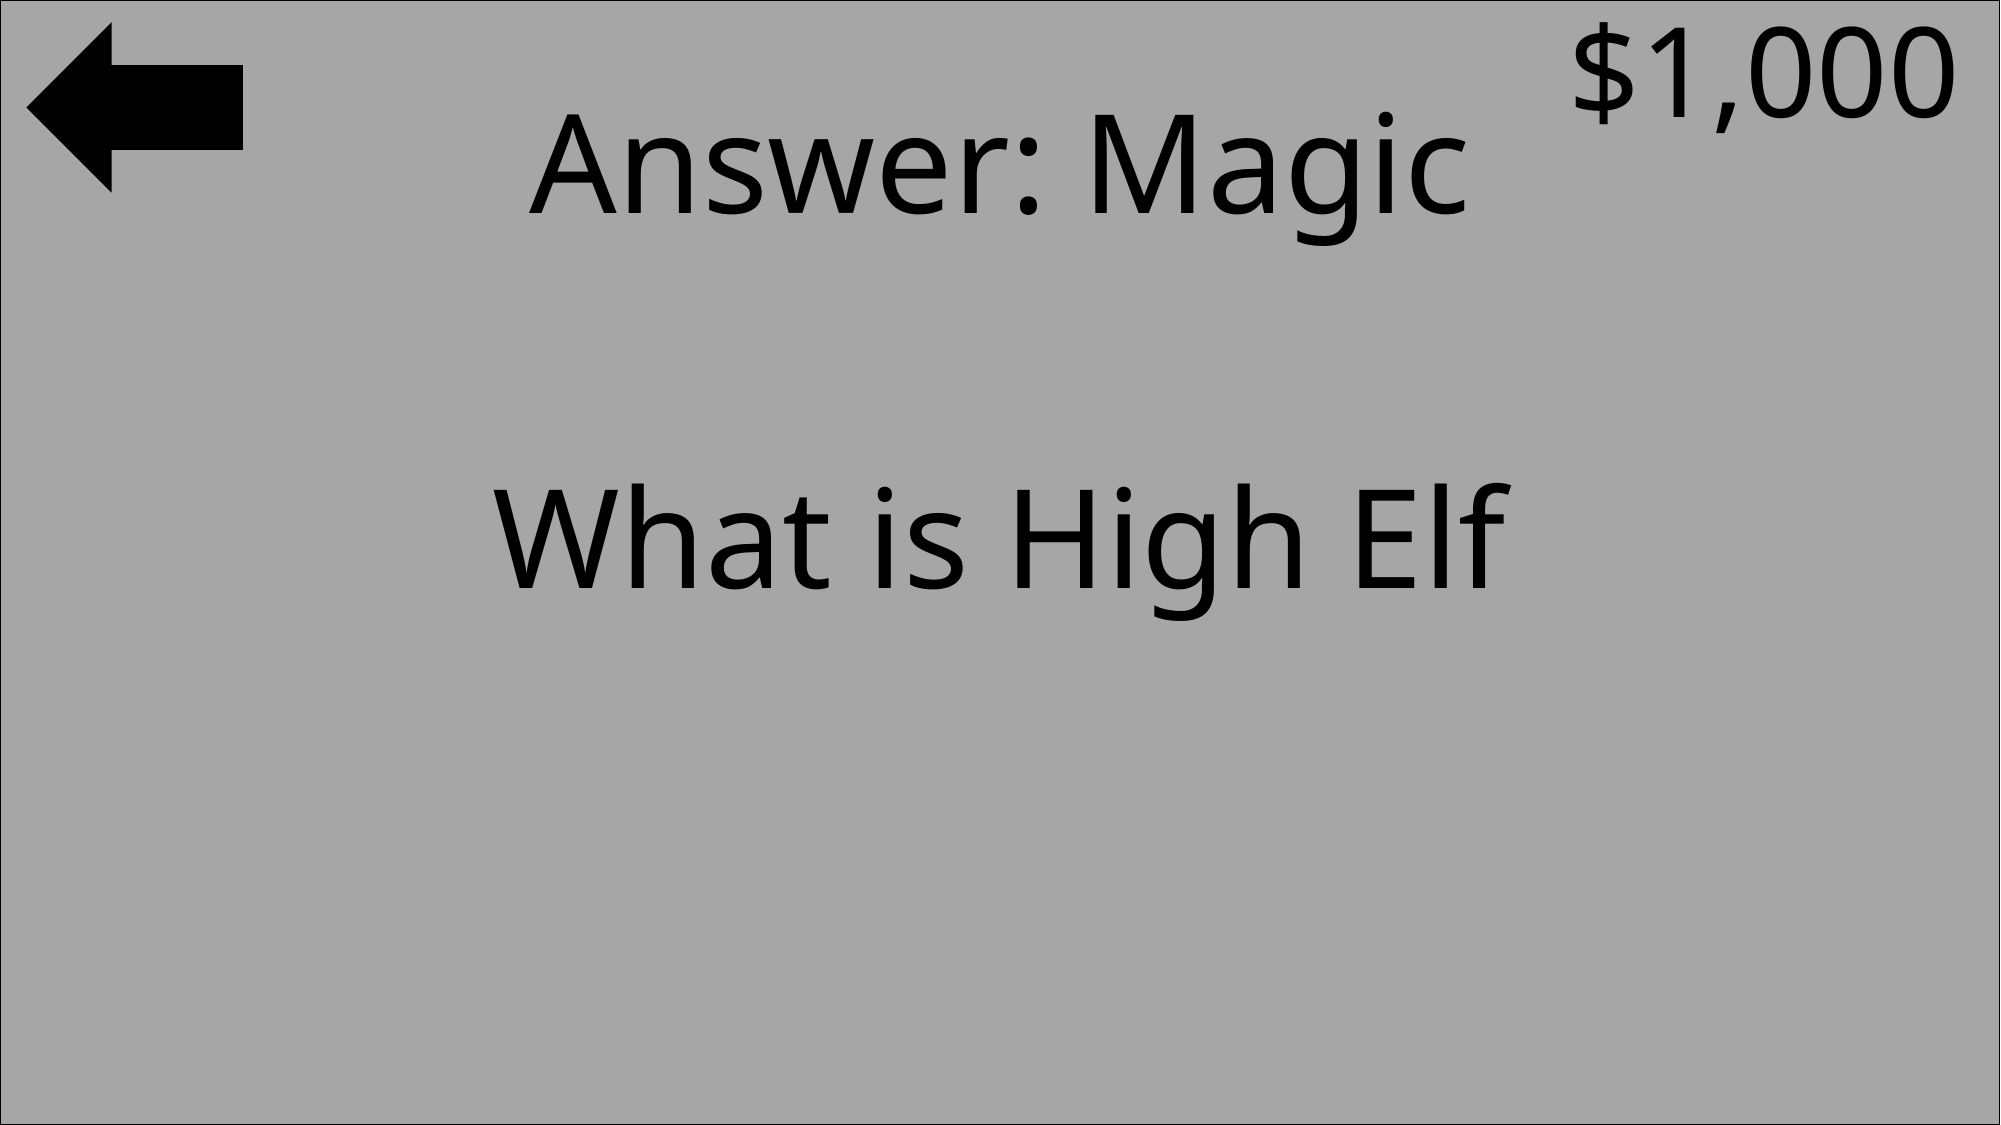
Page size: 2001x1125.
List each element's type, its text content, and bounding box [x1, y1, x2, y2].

text_box Answer: Magic [137, 59, 1863, 278]
text_box $1,000 [1528, 1, 2000, 153]
text_box What is High Elf [137, 461, 1863, 664]
text_box [0, 0, 2000, 1125]
text_box [26, 22, 243, 193]
